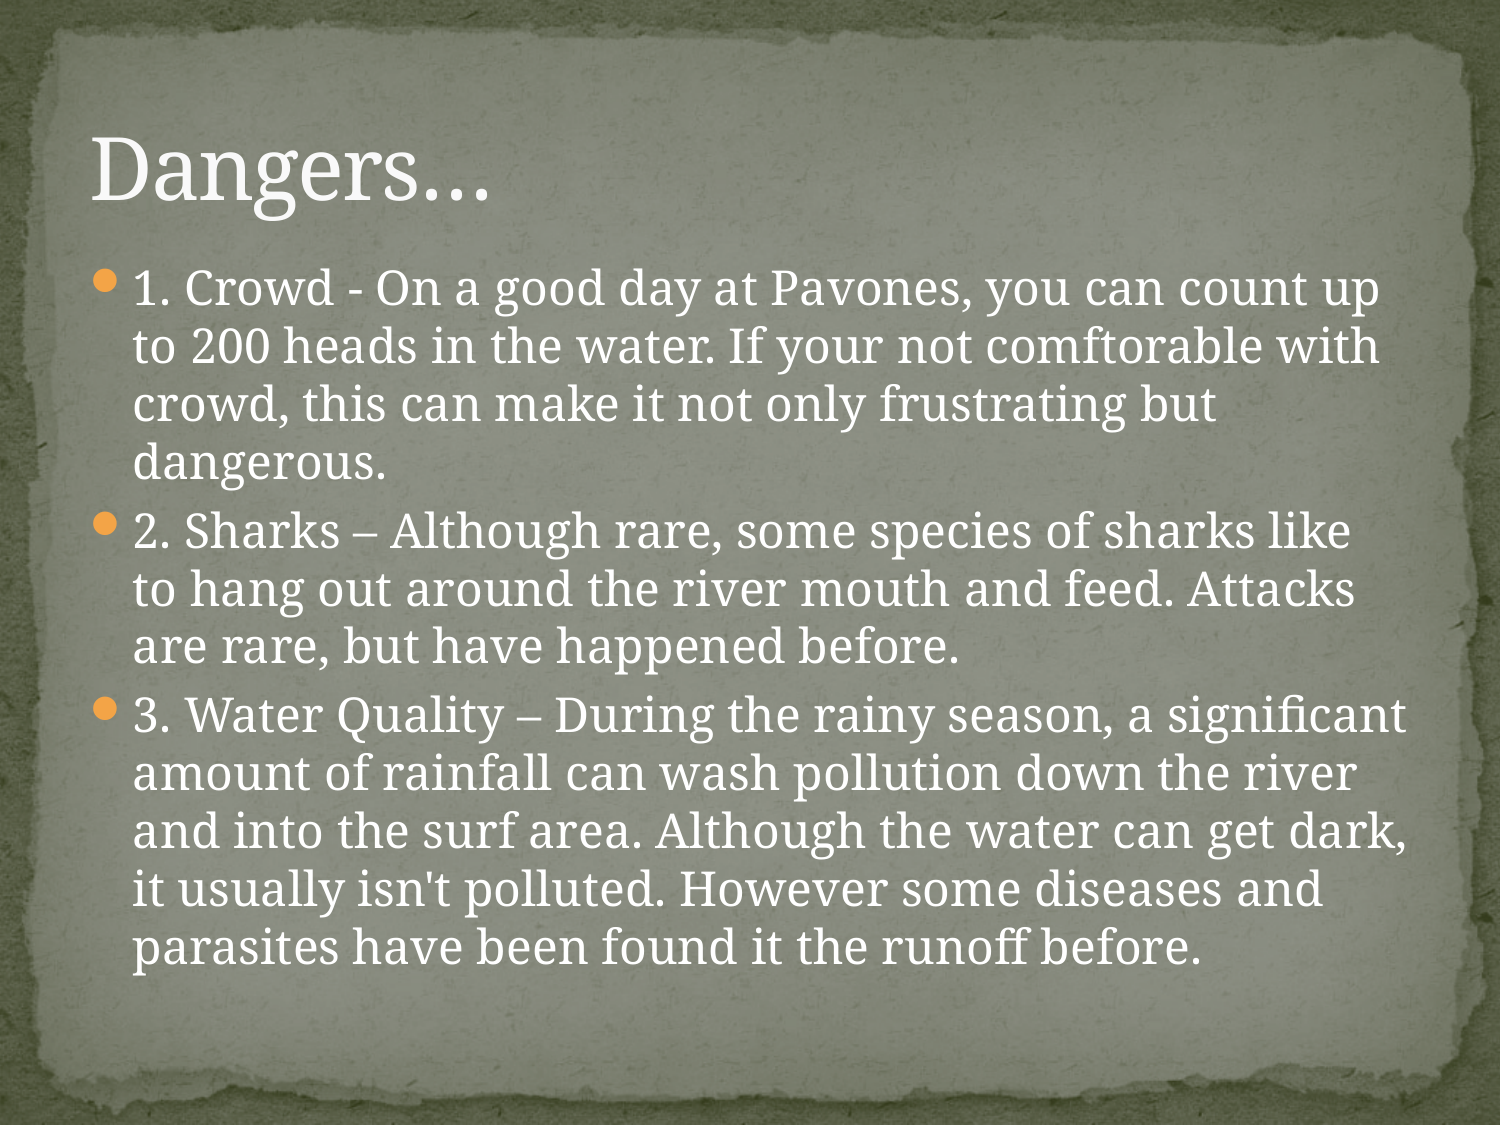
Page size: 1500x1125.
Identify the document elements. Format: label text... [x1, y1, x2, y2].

title Dangers… [74, 24, 1425, 225]
list 1. Crowd - On a good day at Pavones, you can count up to 200 heads in the water. If your not comftorable with crowd, this can make it not only frustrating but dangerous. 2. Sharks – Although rare, some species of sharks like to hang out around the river mouth and feed. Attacks are rare, but have happened before. 3. Water Quality – During the rainy season, a significant amount of rainfall can wash pollution down the river and into the surf area. Although the water can get dark, it usually isn't polluted. However some diseases and parasites have been found it the runoff before. [75, 249, 1425, 1000]
